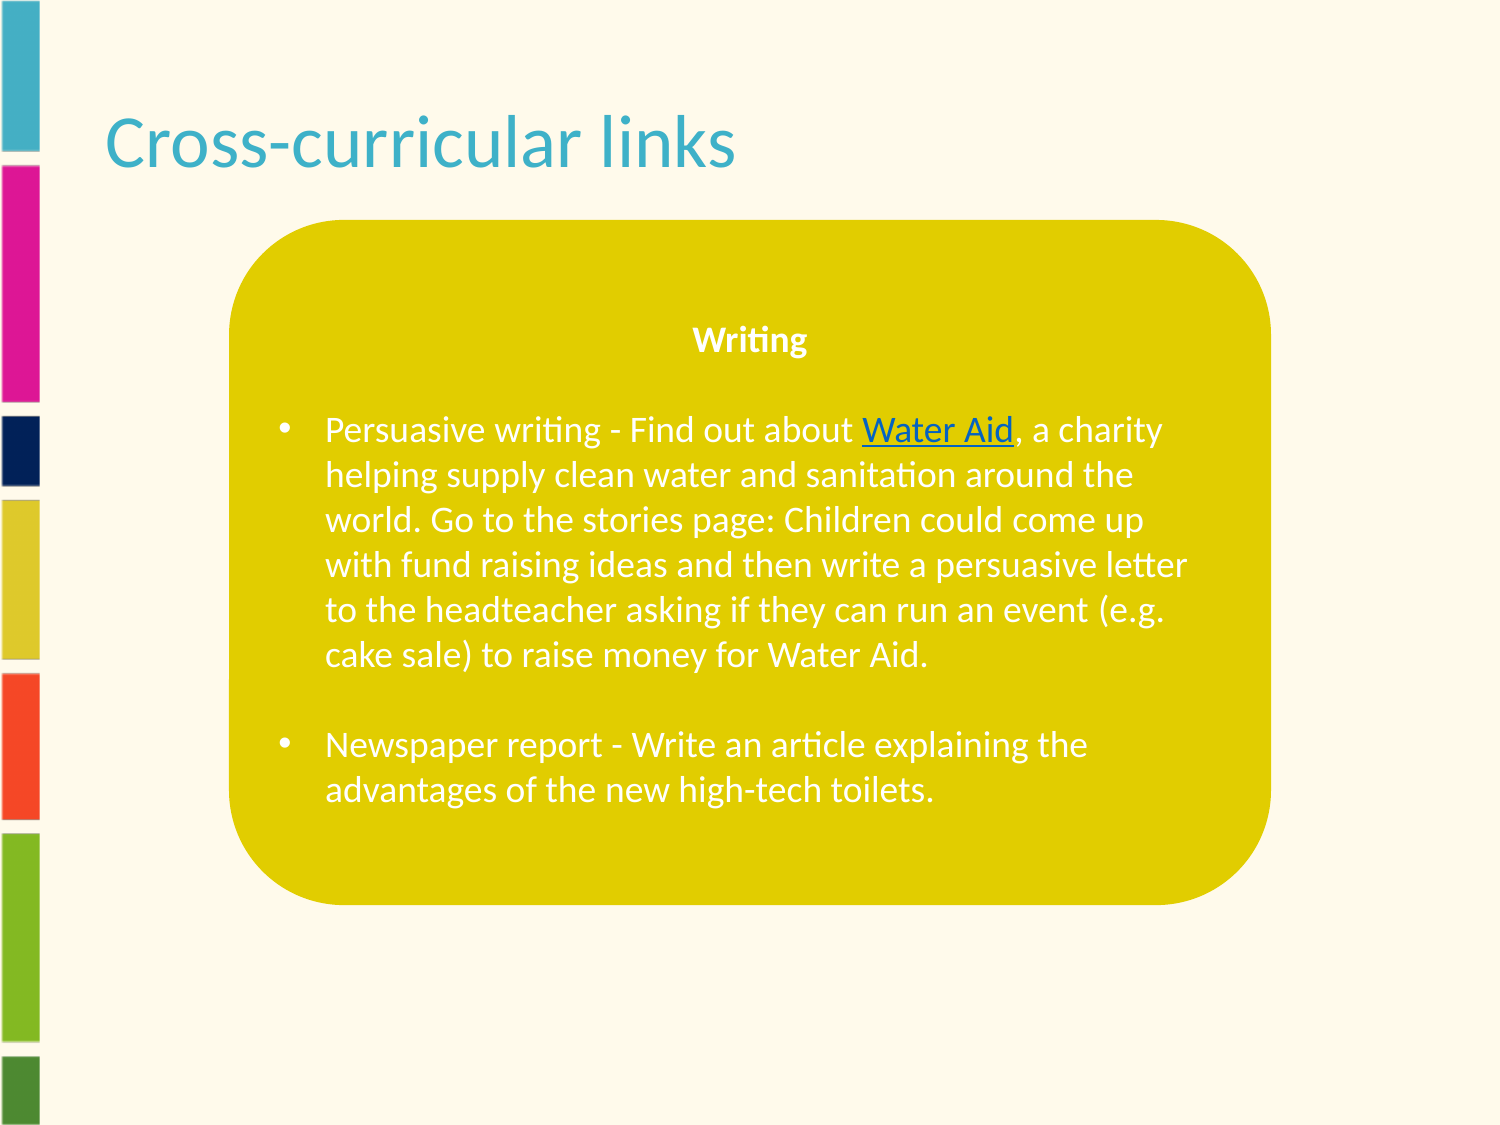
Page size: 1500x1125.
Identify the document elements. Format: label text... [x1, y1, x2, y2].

text_box Writing Persuasive writing - Find out about Water Aid, a charity helping supply clean water and sanitation around the world. Go to the stories page: Children could come up with fund raising ideas and then write a persuasive letter to the headteacher asking if they can run an event (e.g. cake sale) to raise money for Water Aid. Newspaper report - Write an article explaining the advantages of the new high-tech toilets. [228, 219, 1272, 906]
title Cross-curricular links [90, 35, 1385, 253]
picture [2, 1, 39, 1124]
